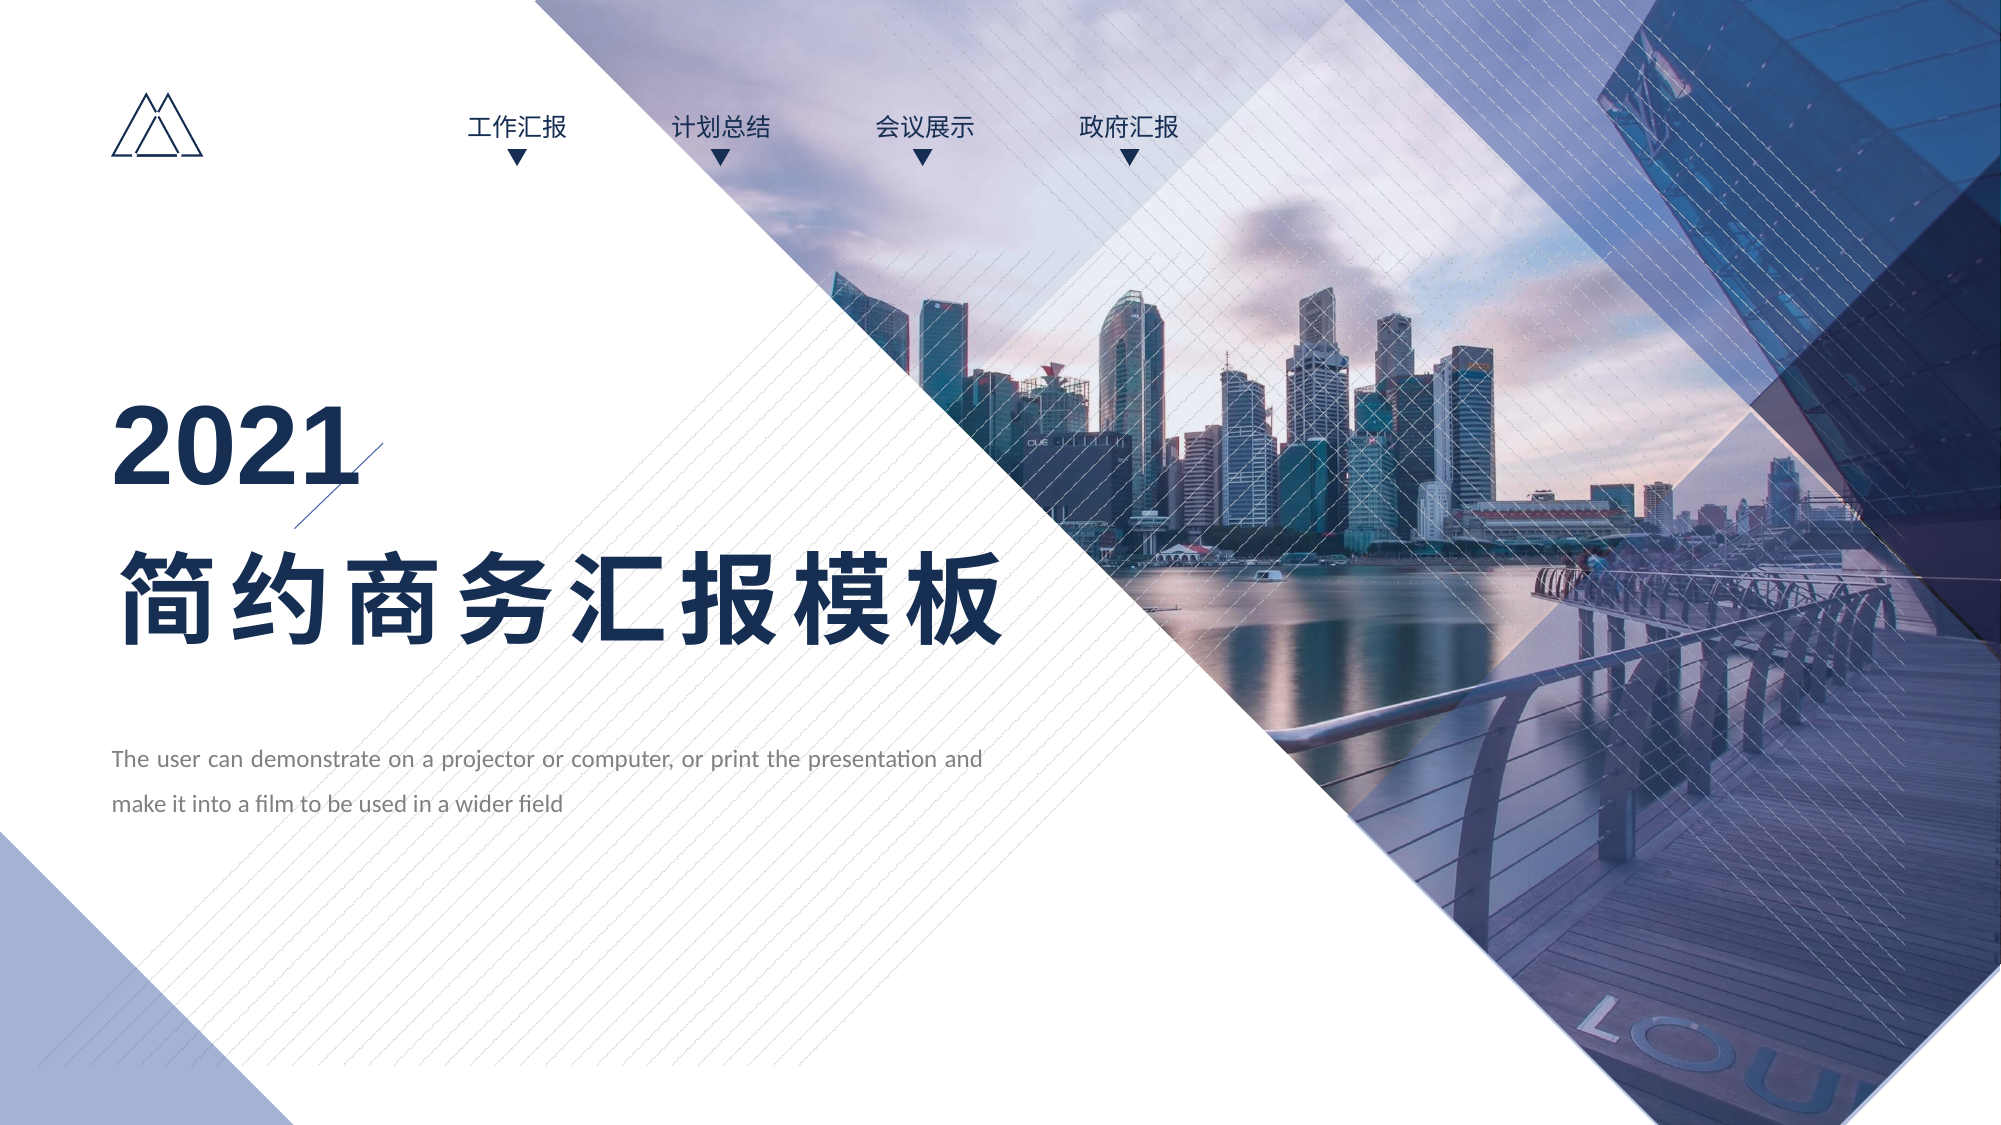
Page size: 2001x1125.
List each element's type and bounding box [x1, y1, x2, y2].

text_box [294, 443, 384, 529]
picture [534, 0, 2001, 1125]
text_box [38, 0, 1905, 1108]
text_box [0, 829, 296, 1125]
text_box [112, 94, 202, 158]
